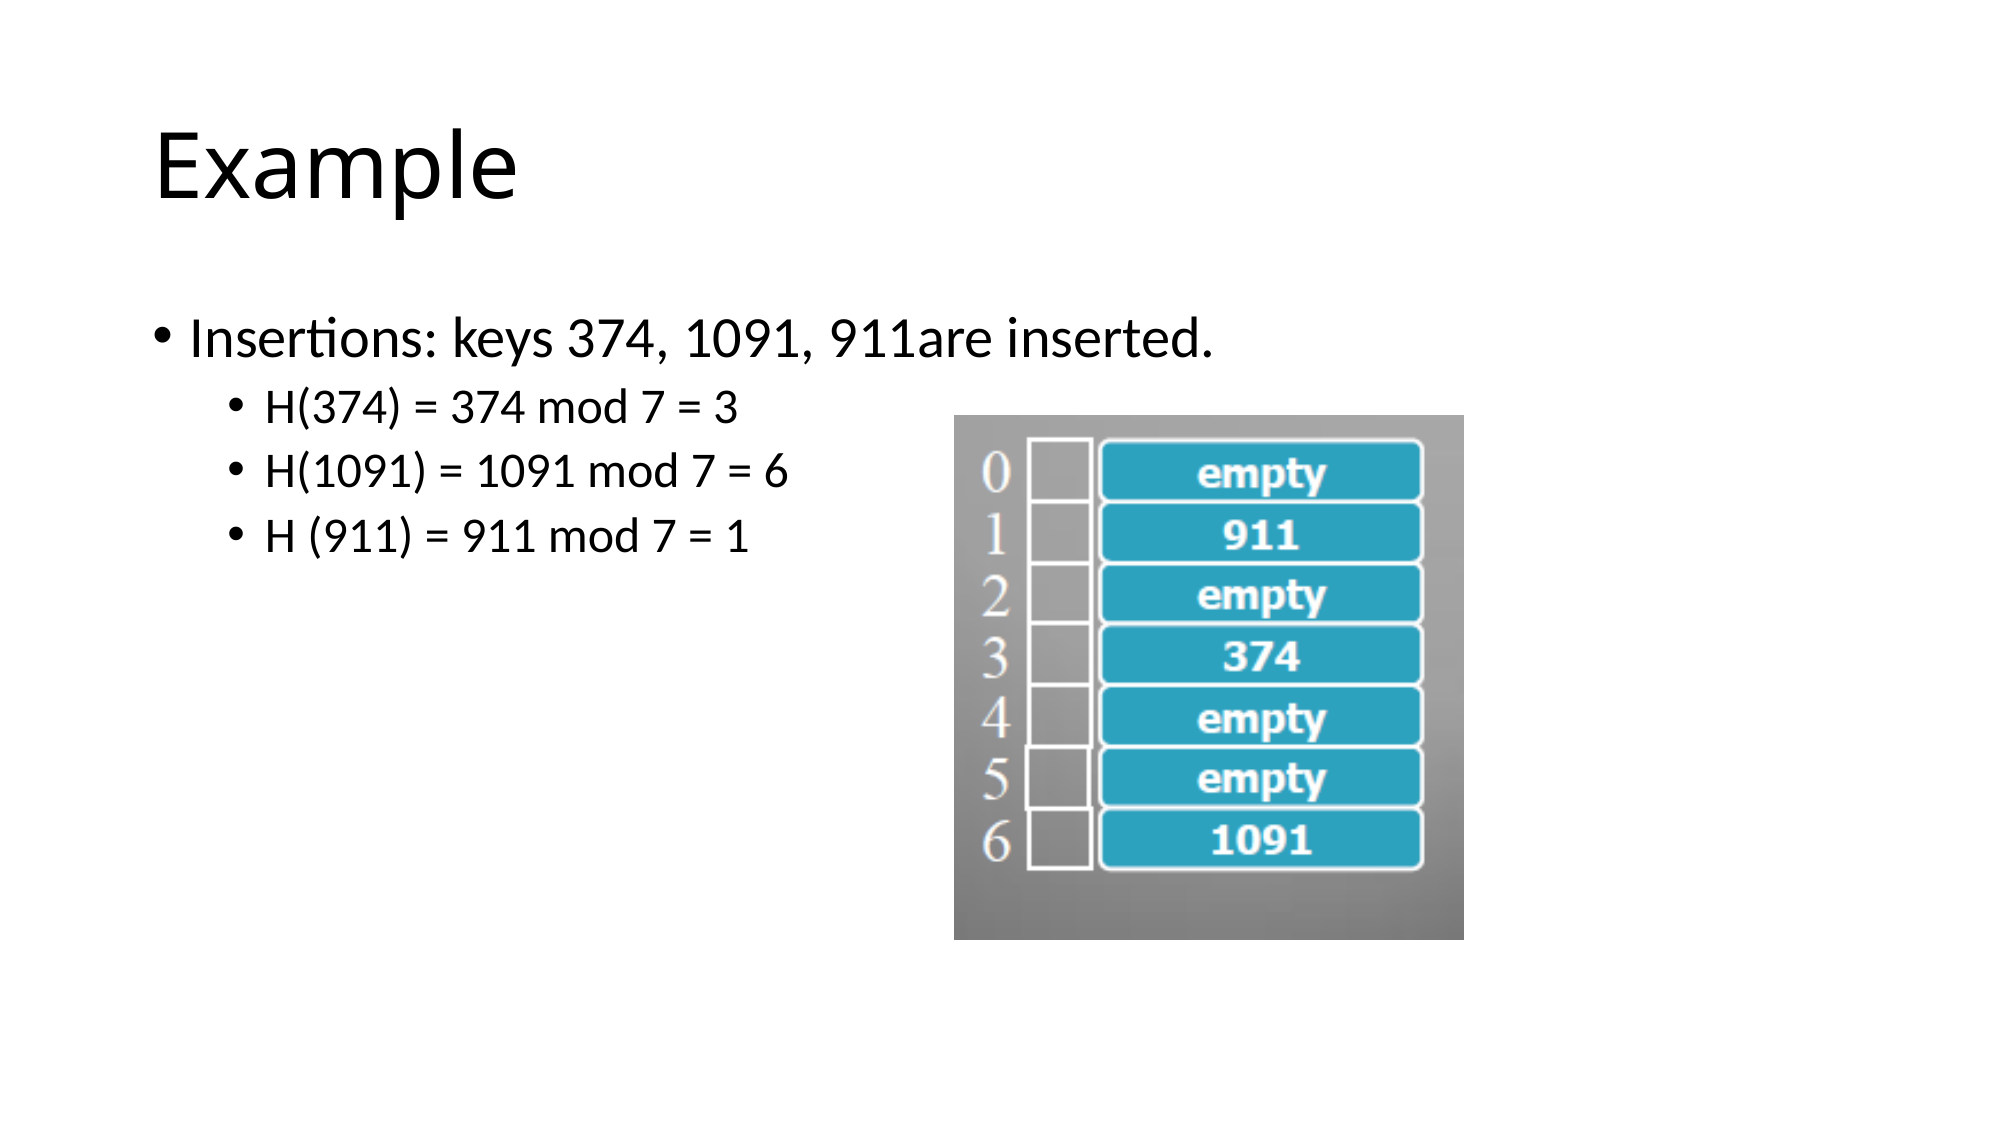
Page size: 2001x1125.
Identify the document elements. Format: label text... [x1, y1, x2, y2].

picture [954, 415, 1464, 941]
list Insertions: keys 374, 1091, 911are inserted. H(374) = 374 mod 7 = 3 H(1091) = 1091 mod 7 = 6 H (911) = 911 mod 7 = 1 [137, 299, 1863, 1014]
title Example [137, 59, 1863, 278]
